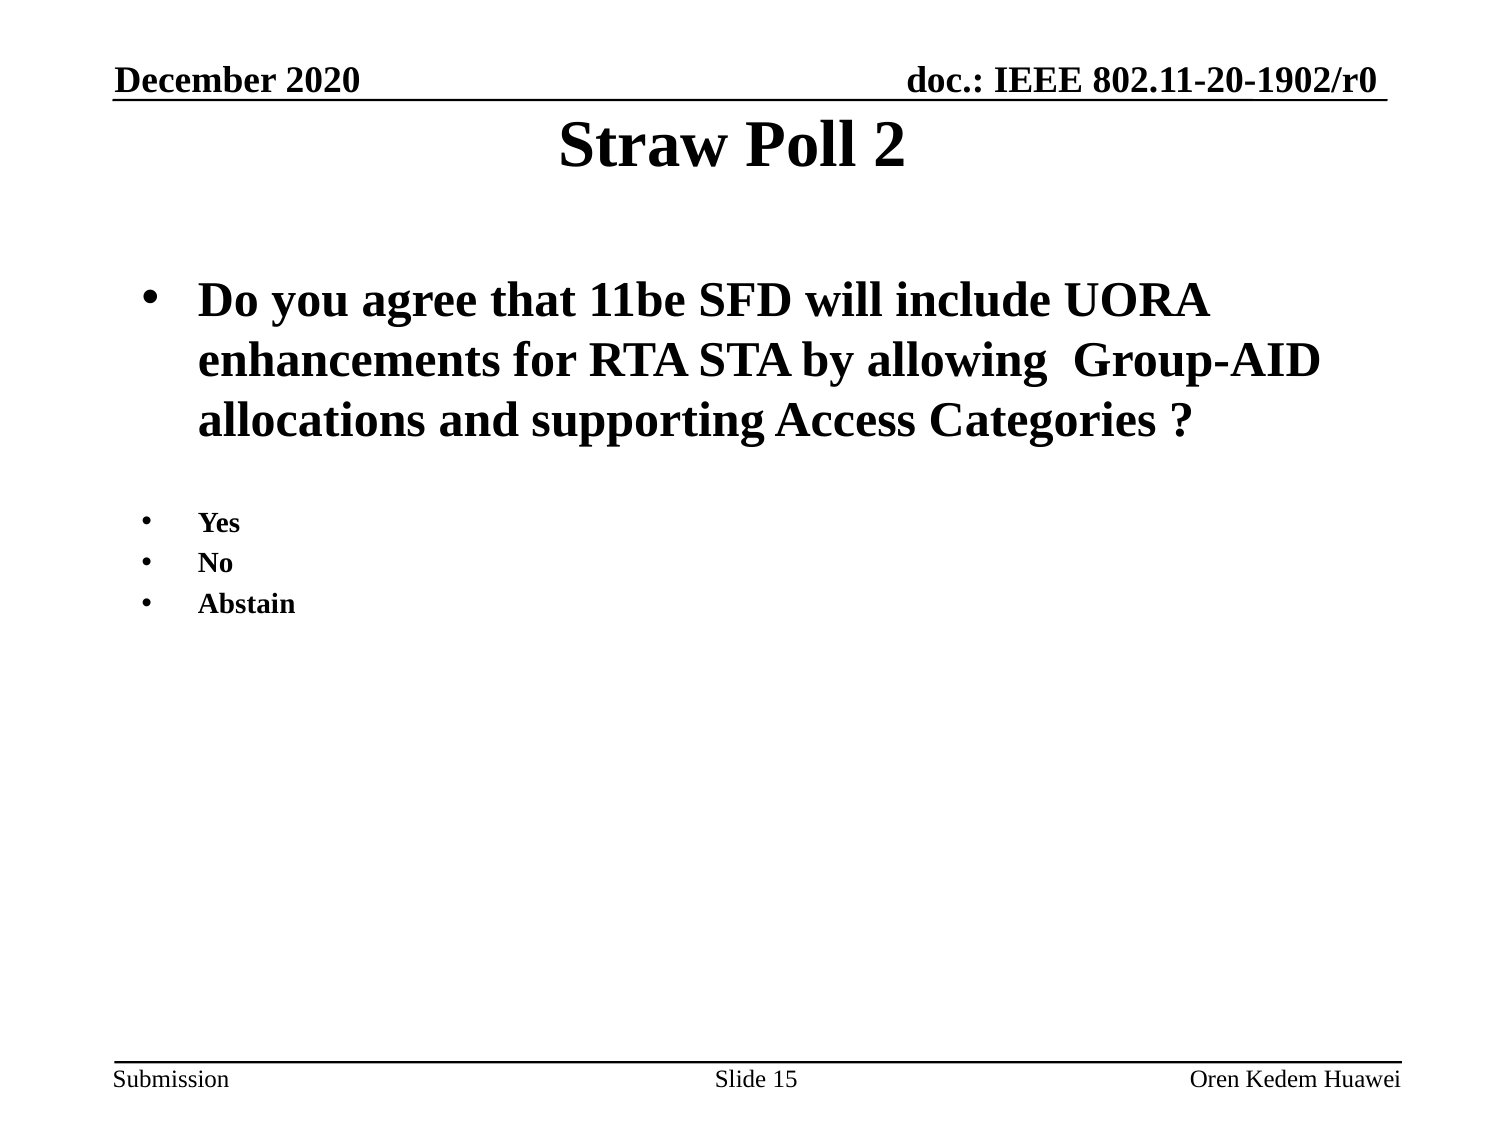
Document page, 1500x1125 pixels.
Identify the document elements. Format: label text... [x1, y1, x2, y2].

title Straw Poll 2 [95, 95, 1371, 185]
list Do you agree that 11be SFD will include UORA enhancements for RTA STA by allowing Group-AID allocations and supporting Access Categories ? Yes No Abstain [126, 179, 1402, 855]
slide_number Slide 15 [712, 1061, 800, 1093]
text_box [912, 363, 954, 461]
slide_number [114, 54, 368, 101]
footer Oren Kedem Huawei [1186, 1061, 1402, 1093]
